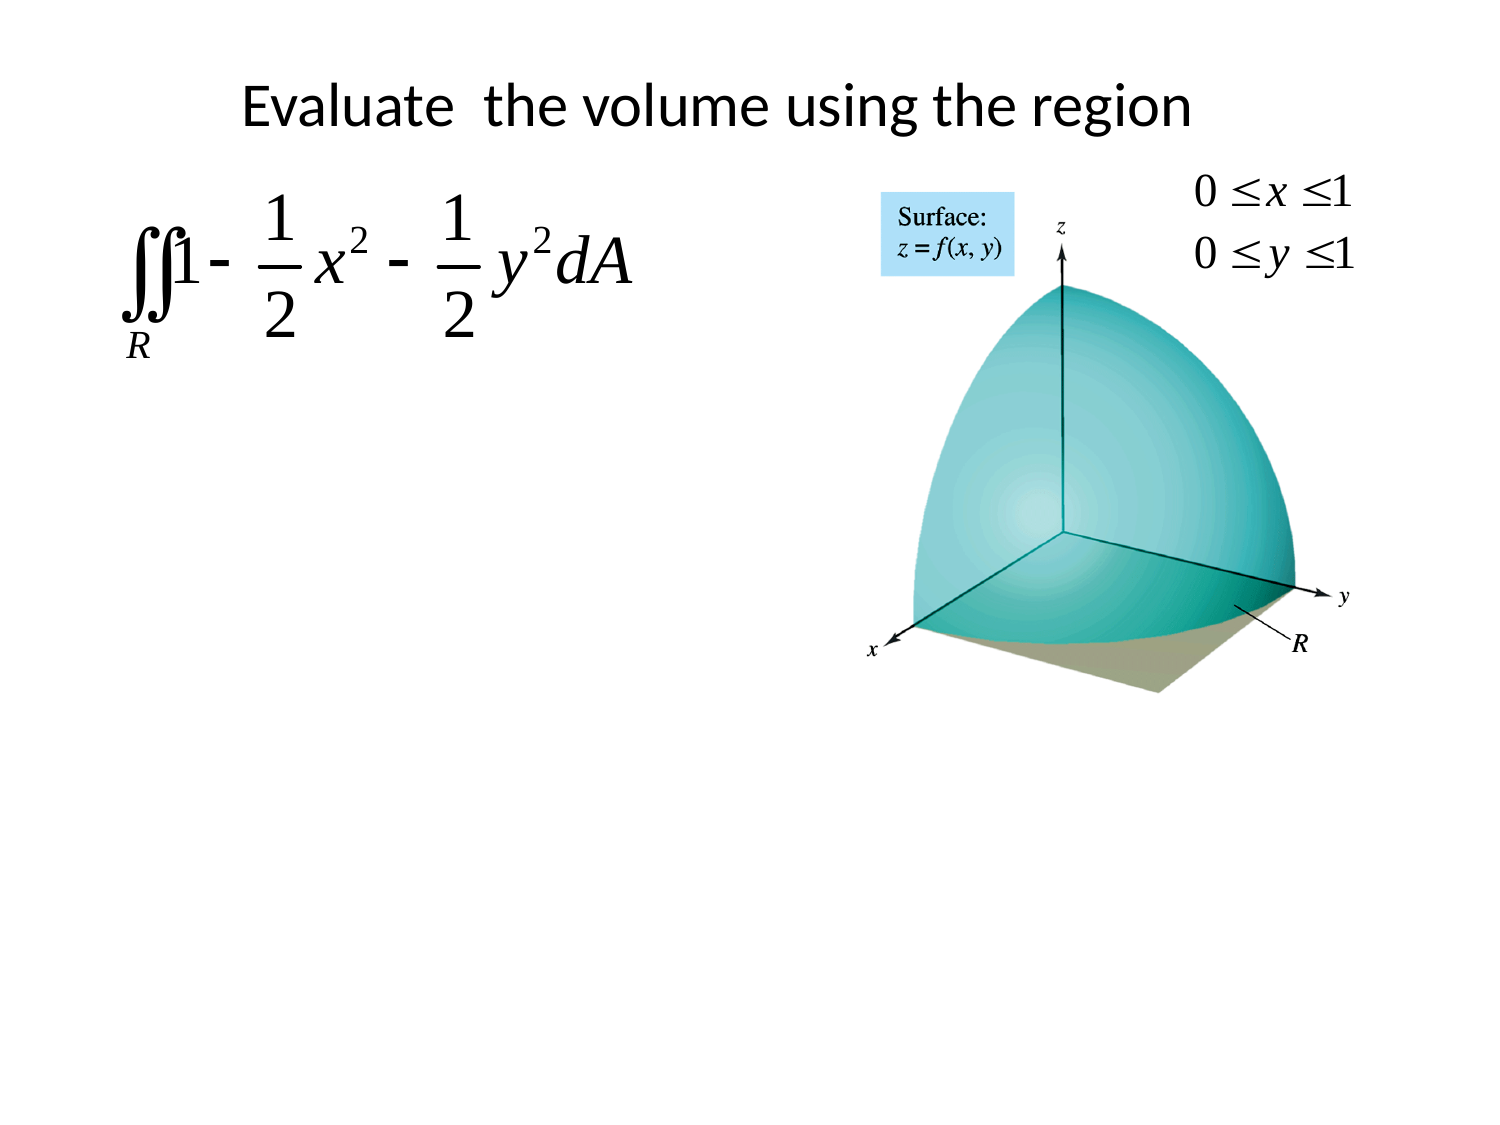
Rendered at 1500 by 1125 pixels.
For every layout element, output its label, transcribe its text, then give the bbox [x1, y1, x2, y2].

picture [837, 162, 1380, 726]
text_box Evaluate the volume using the region [37, 56, 1413, 147]
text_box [99, 174, 640, 371]
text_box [1187, 162, 1358, 218]
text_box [1187, 224, 1362, 289]
